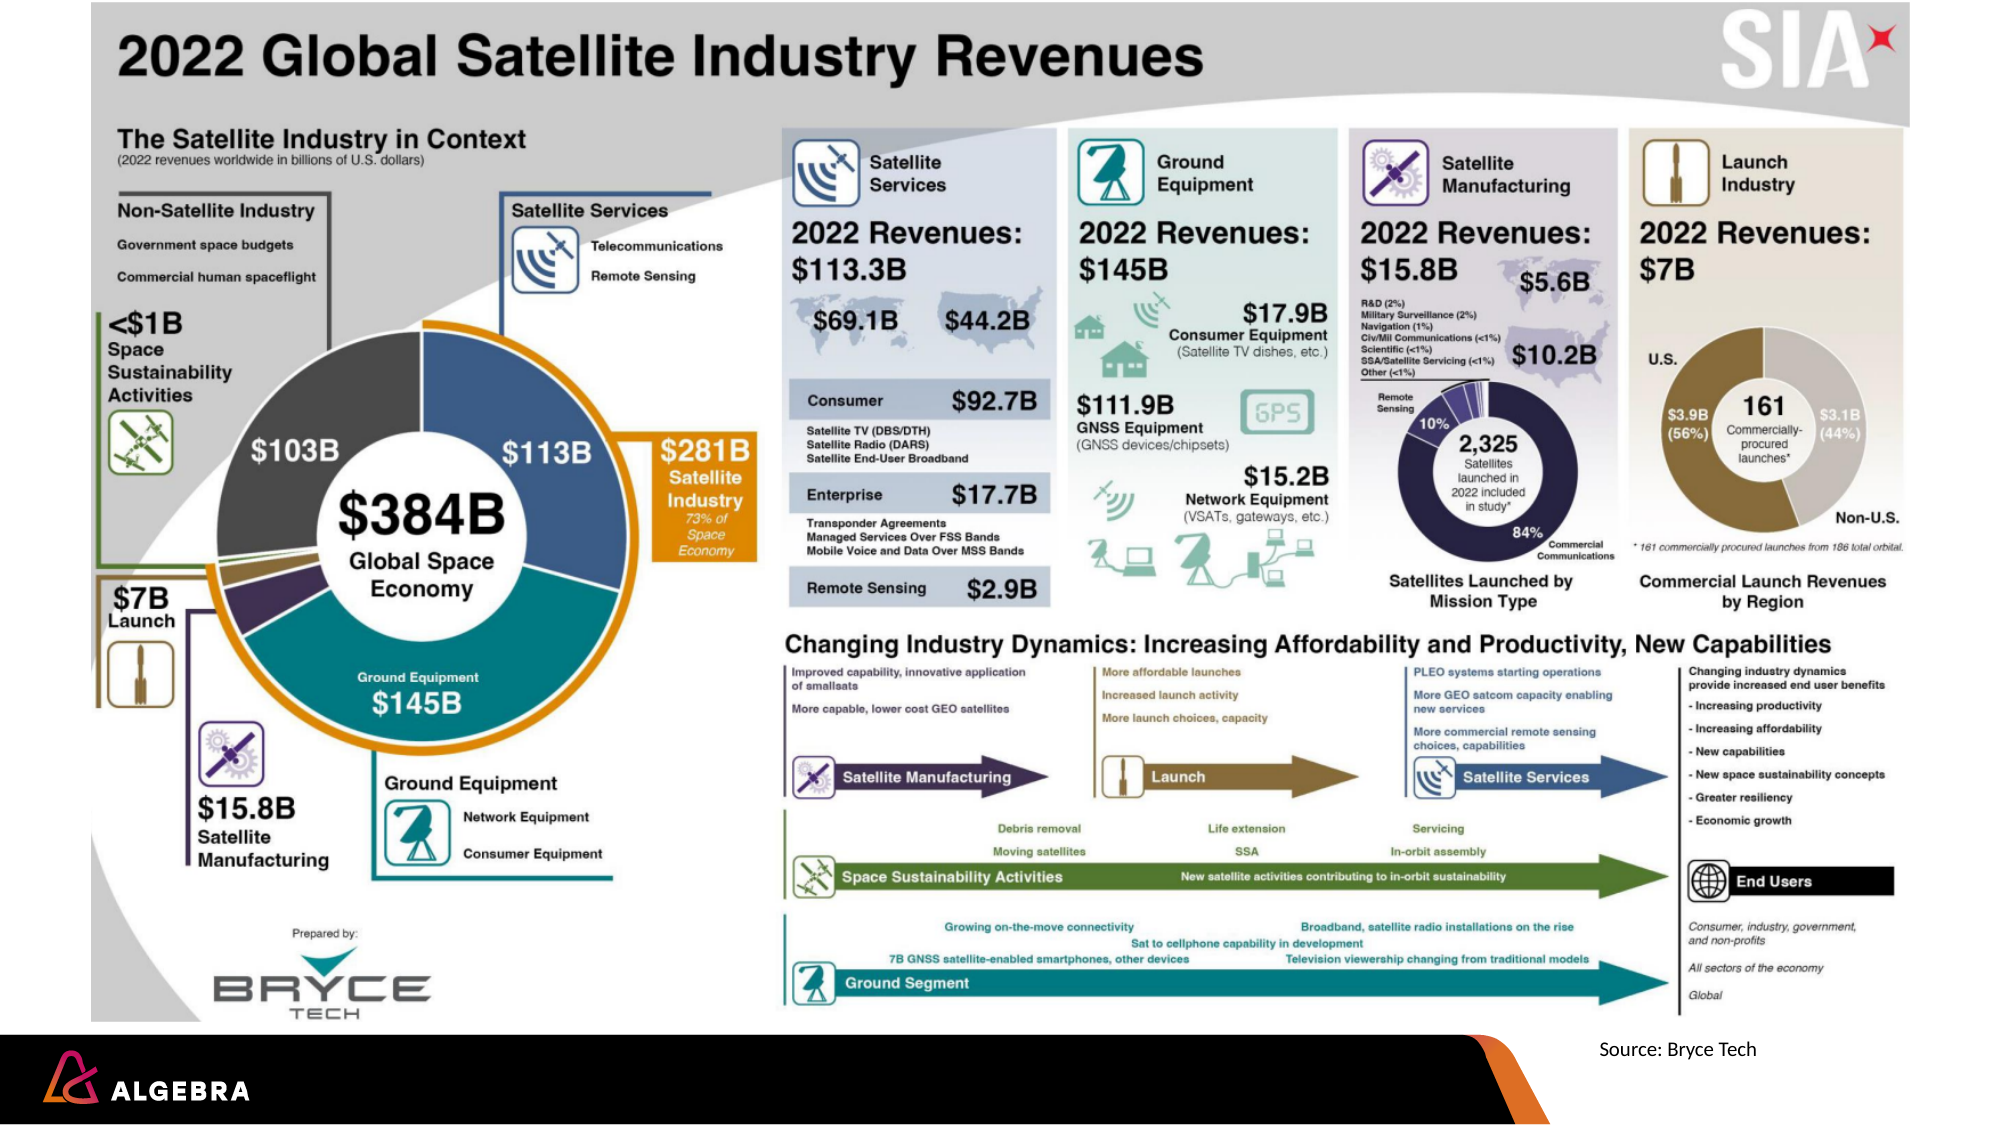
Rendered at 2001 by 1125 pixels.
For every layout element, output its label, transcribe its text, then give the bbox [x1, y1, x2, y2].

text_box Source: Bryce Tech [1584, 1027, 1901, 1075]
picture [0, 1034, 1733, 1125]
picture [91, 0, 1911, 1023]
